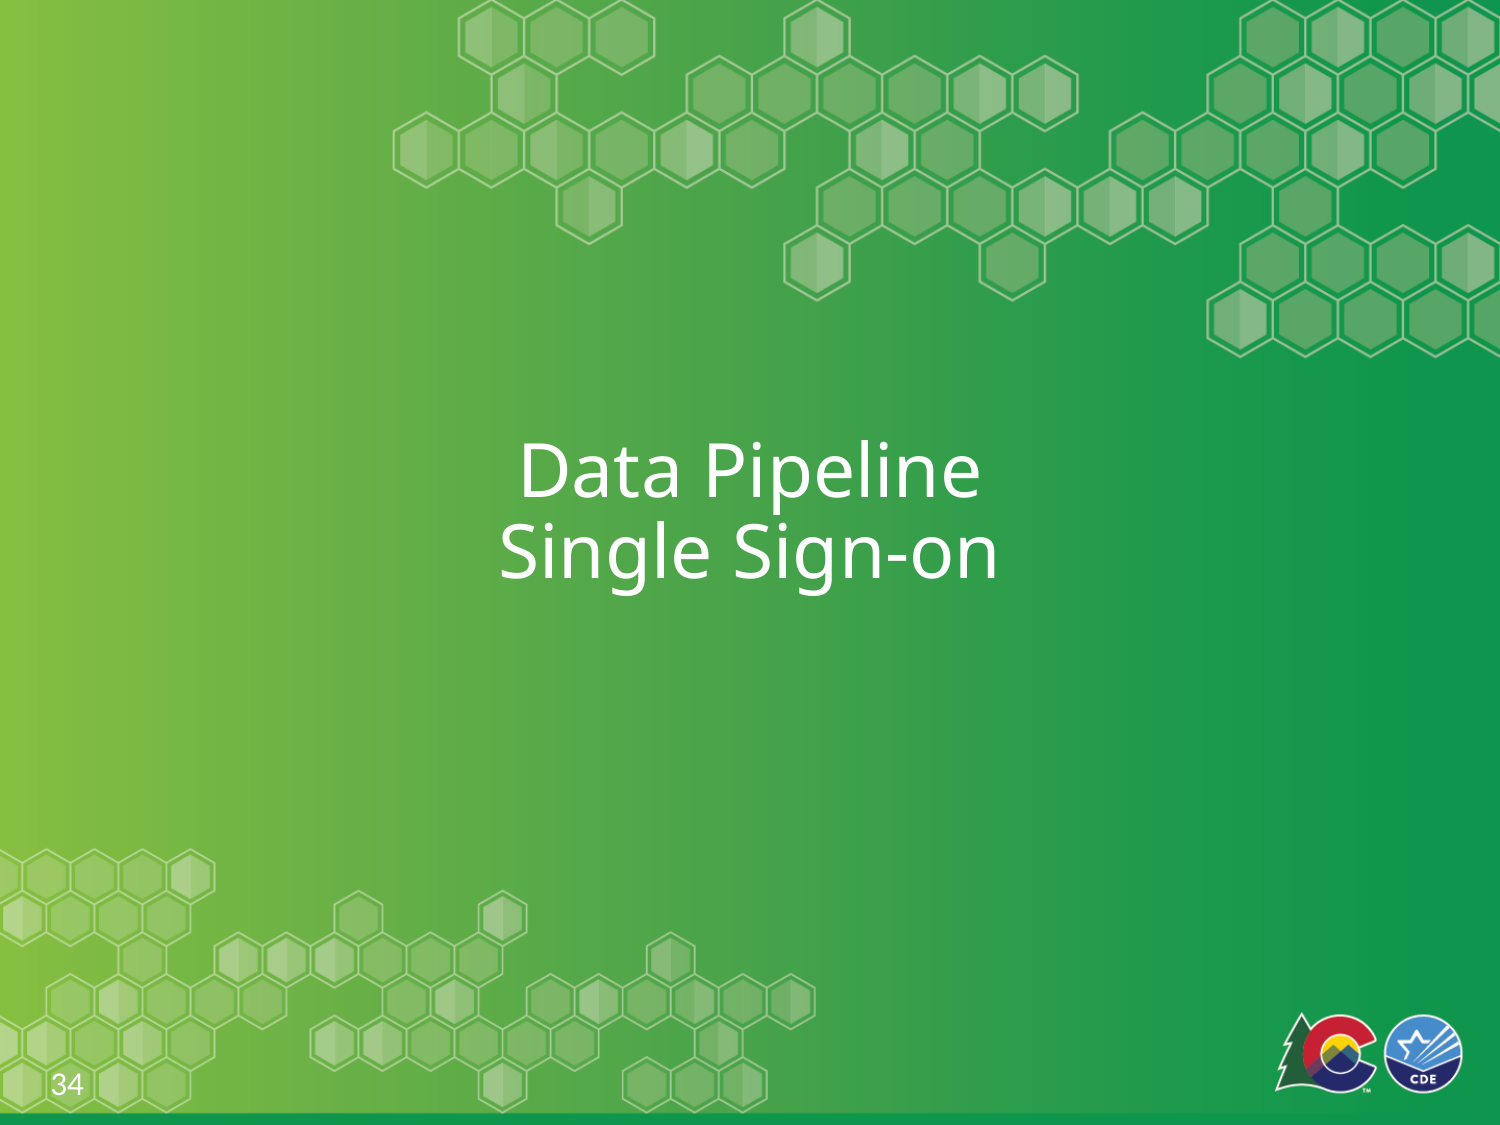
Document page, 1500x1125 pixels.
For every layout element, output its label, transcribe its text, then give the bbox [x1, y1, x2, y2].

title Data Pipeline Single Sign-on [112, 425, 1388, 810]
slide_number 34 [35, 1054, 373, 1115]
picture [0, 0, 1500, 1125]
